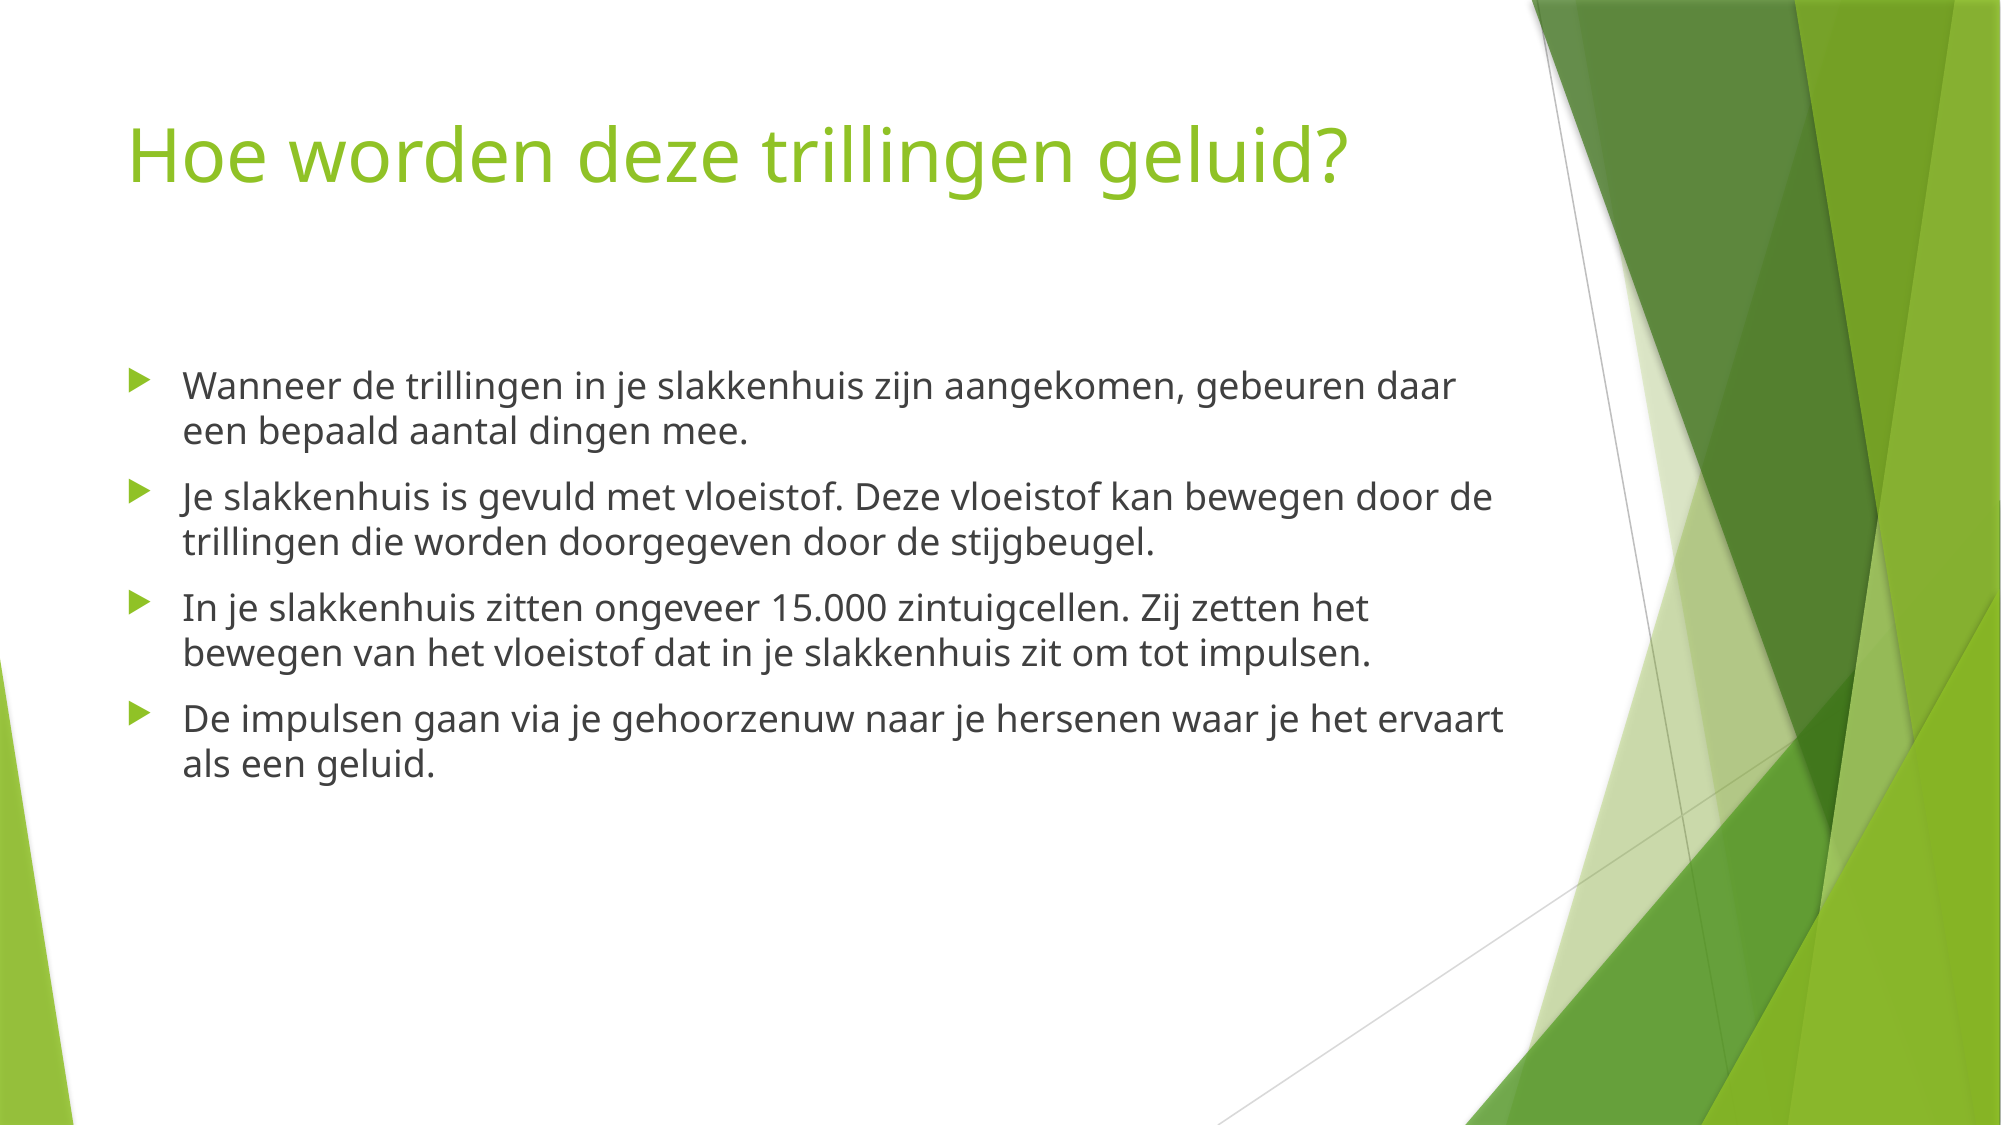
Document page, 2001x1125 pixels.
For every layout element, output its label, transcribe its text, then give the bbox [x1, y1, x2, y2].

title Hoe worden deze trillingen geluid? [111, 99, 1522, 317]
list Wanneer de trillingen in je slakkenhuis zijn aangekomen, gebeuren daar een bepaald aantal dingen mee. Je slakkenhuis is gevuld met vloeistof. Deze vloeistof kan bewegen door de trillingen die worden doorgegeven door de stijgbeugel. In je slakkenhuis zitten ongeveer 15.000 zintuigcellen. Zij zetten het bewegen van het vloeistof dat in je slakkenhuis zit om tot impulsen. De impulsen gaan via je gehoorzenuw naar je hersenen waar je het ervaart als een geluid. [111, 354, 1522, 992]
